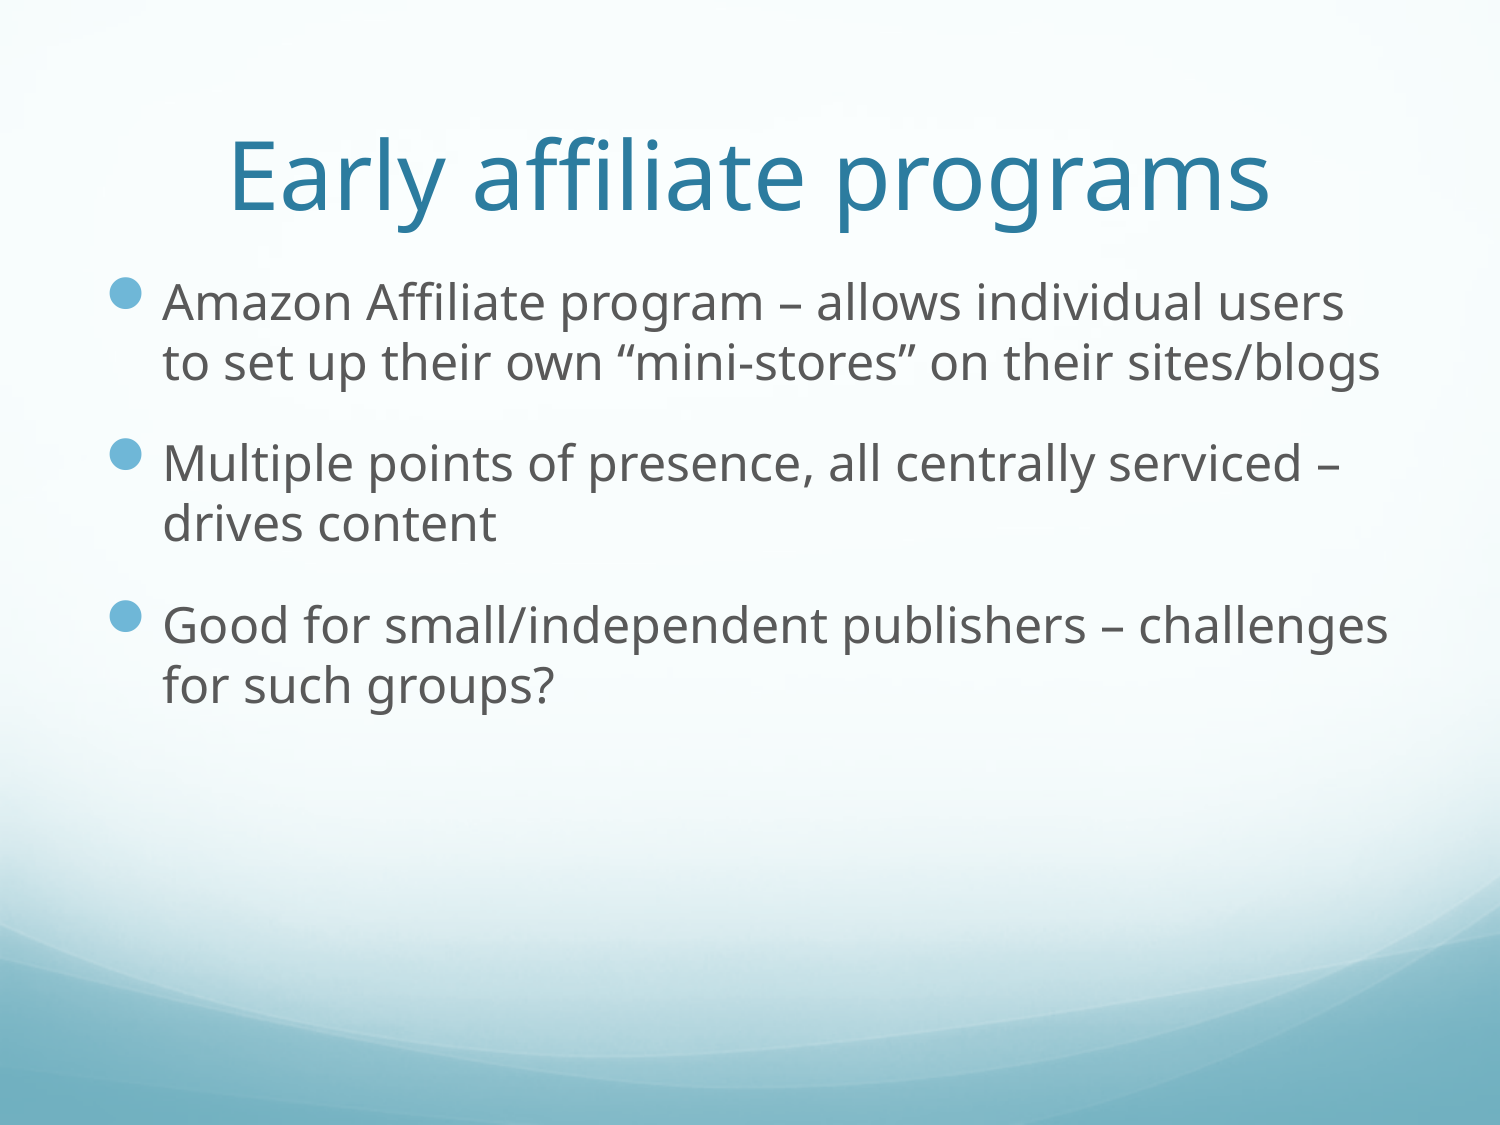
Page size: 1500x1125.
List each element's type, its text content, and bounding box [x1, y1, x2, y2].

list Amazon Affiliate program – allows individual users to set up their own “mini-stores” on their sites/blogs Multiple points of presence, all centrally serviced – drives content Good for small/independent publishers – challenges for such groups? [90, 262, 1410, 975]
title Early affiliate programs [90, 17, 1410, 237]
